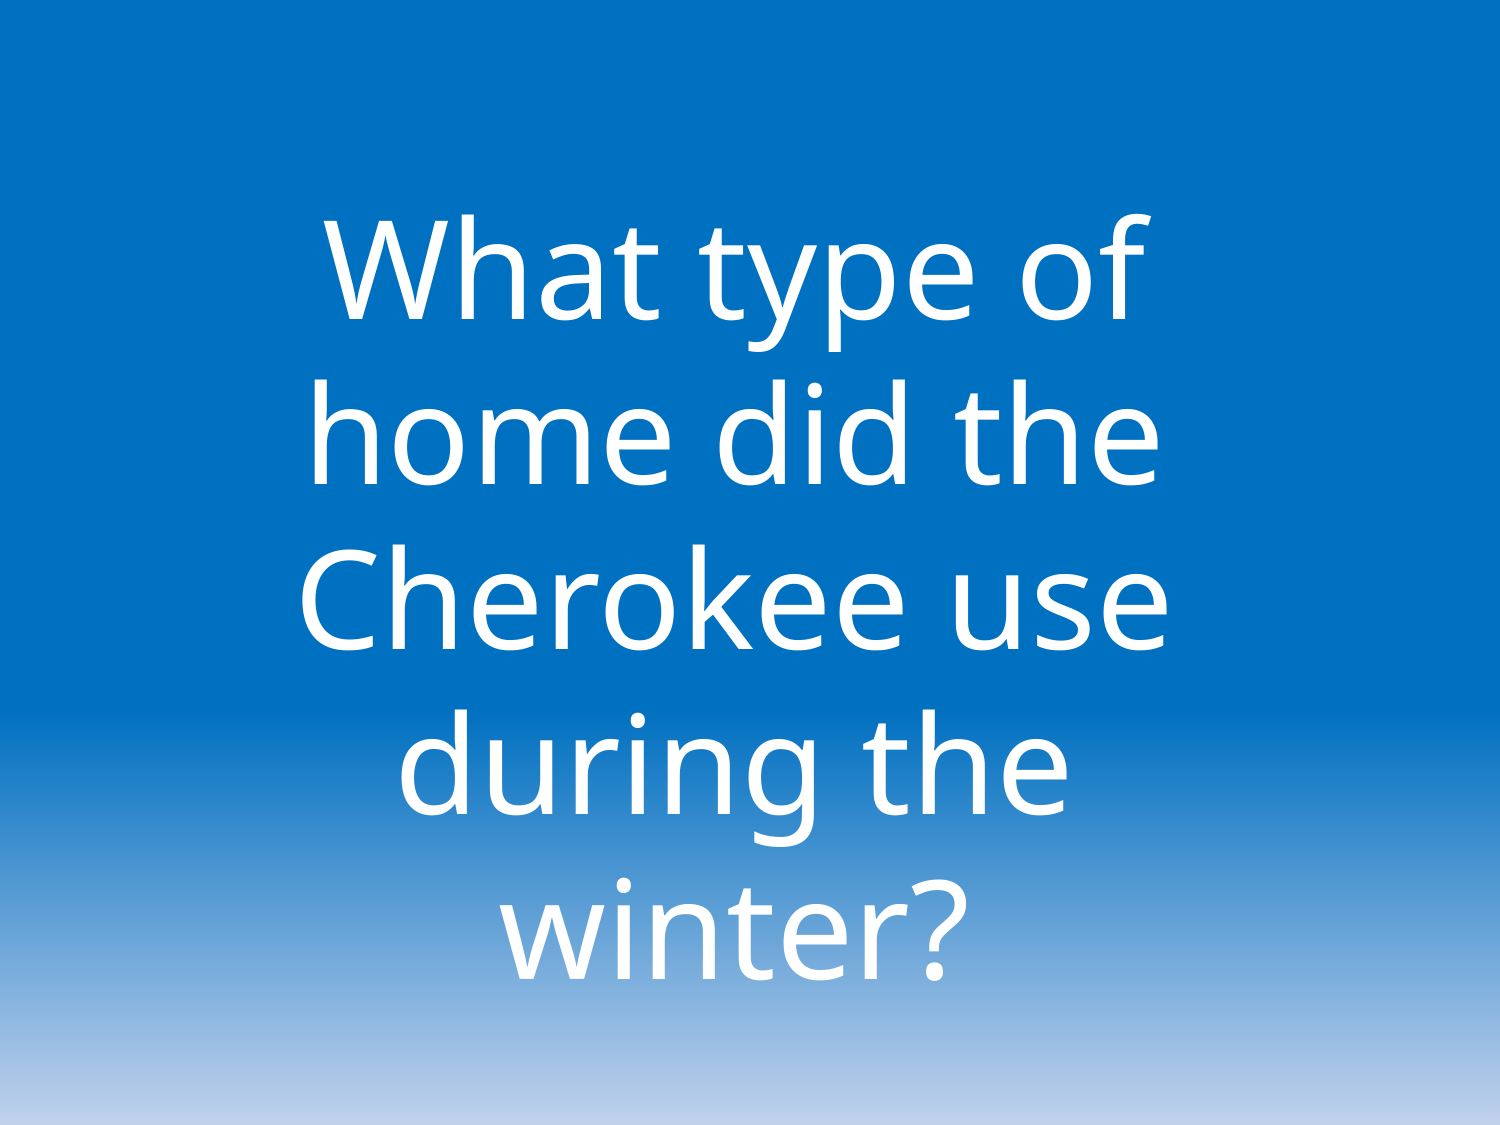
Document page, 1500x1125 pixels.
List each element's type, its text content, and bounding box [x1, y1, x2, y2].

text_box What type of home did the Cherokee use during the winter? [265, 174, 1204, 1015]
